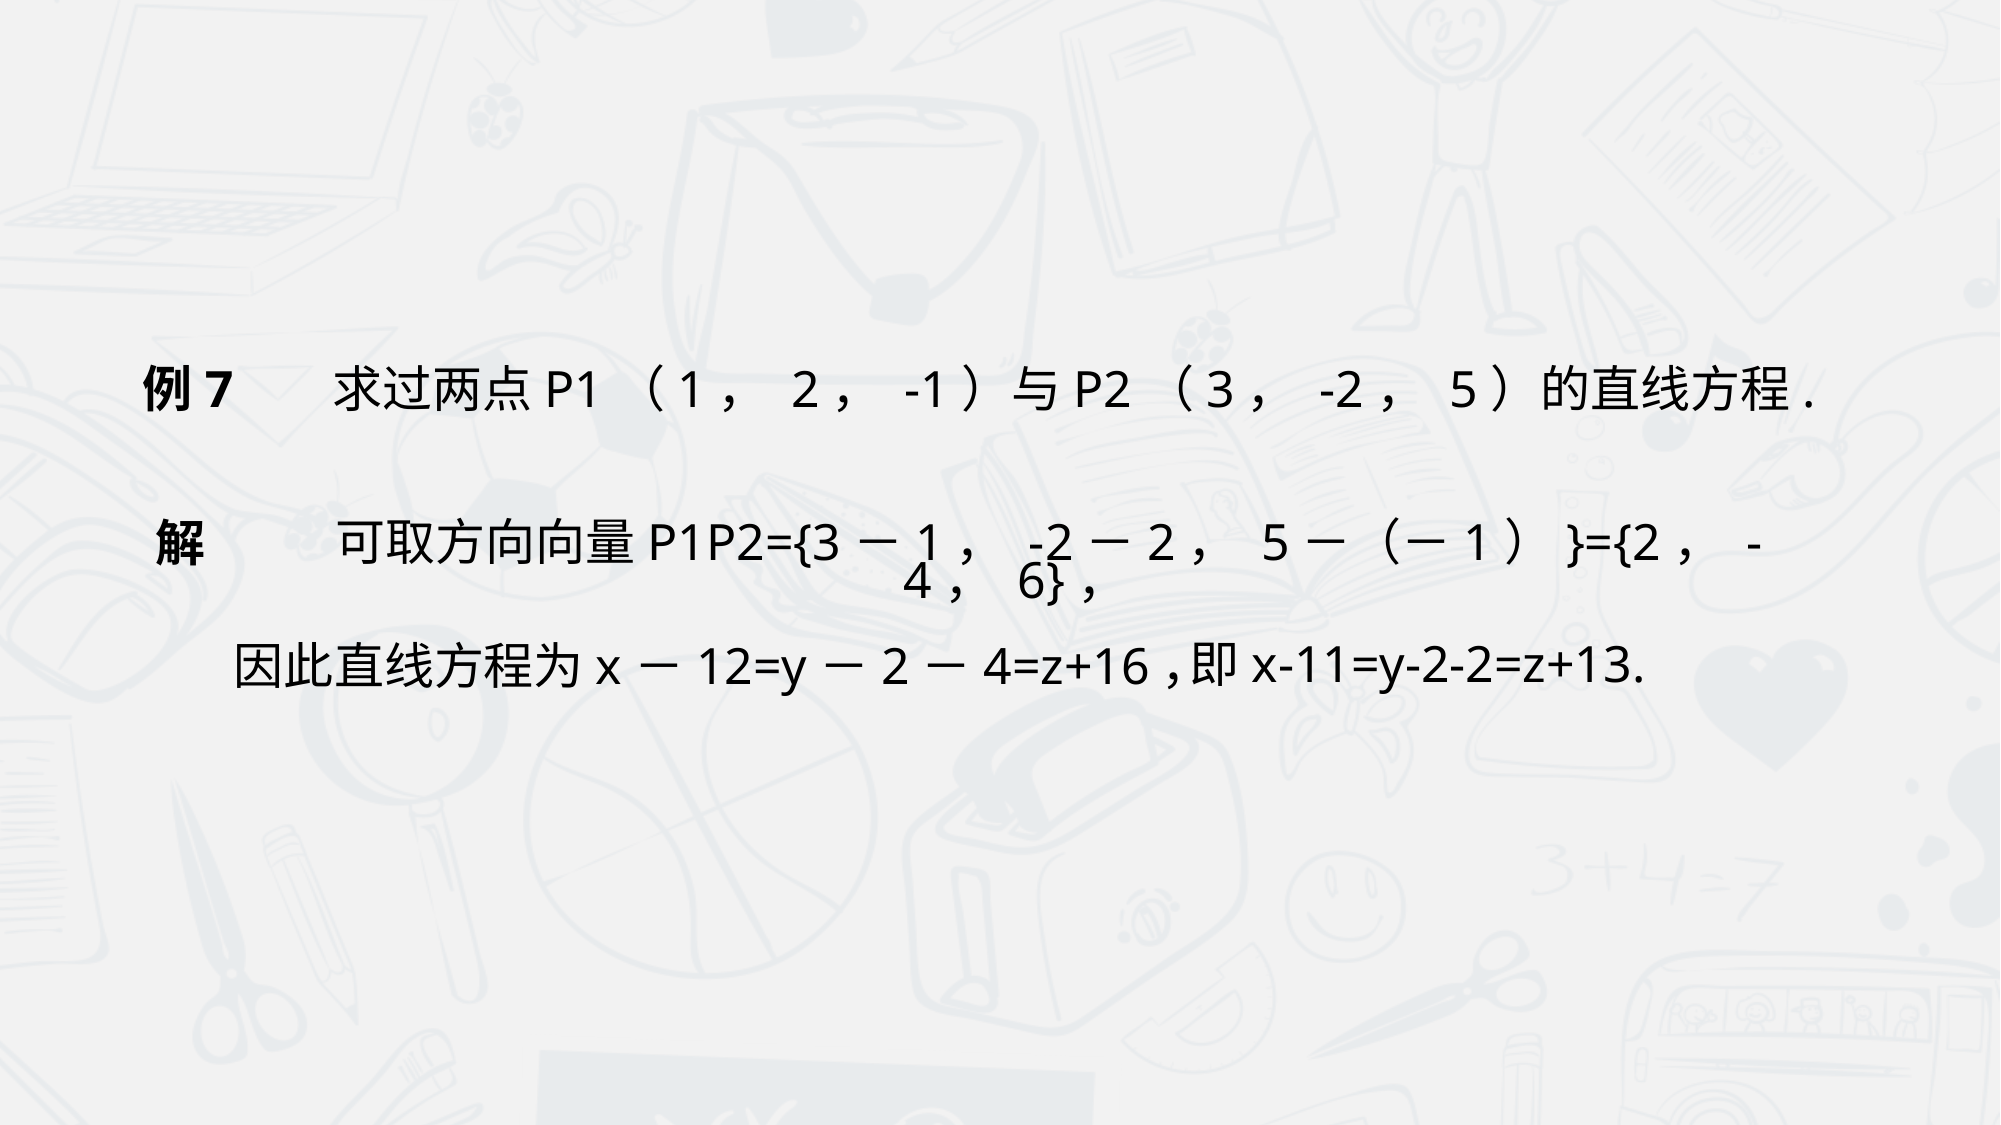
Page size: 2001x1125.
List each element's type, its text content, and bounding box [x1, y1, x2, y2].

text_box 解 [97, 526, 218, 579]
text_box 可取方向向量P1P2={3－1， -2－2， 5－（－1）}={2， -4， 6}， [218, 525, 1813, 616]
text_box 即x-11=y-2-2=z+13. [1131, 647, 2000, 701]
text_box 因此直线方程为x－12=y－2－4=z+16， [0, 649, 1499, 702]
text_box 例7 [0, 372, 849, 425]
text_box 求过两点P1（1， 2， -1）与P2（3， -2， 5）的直线方程. [849, 372, 1869, 425]
